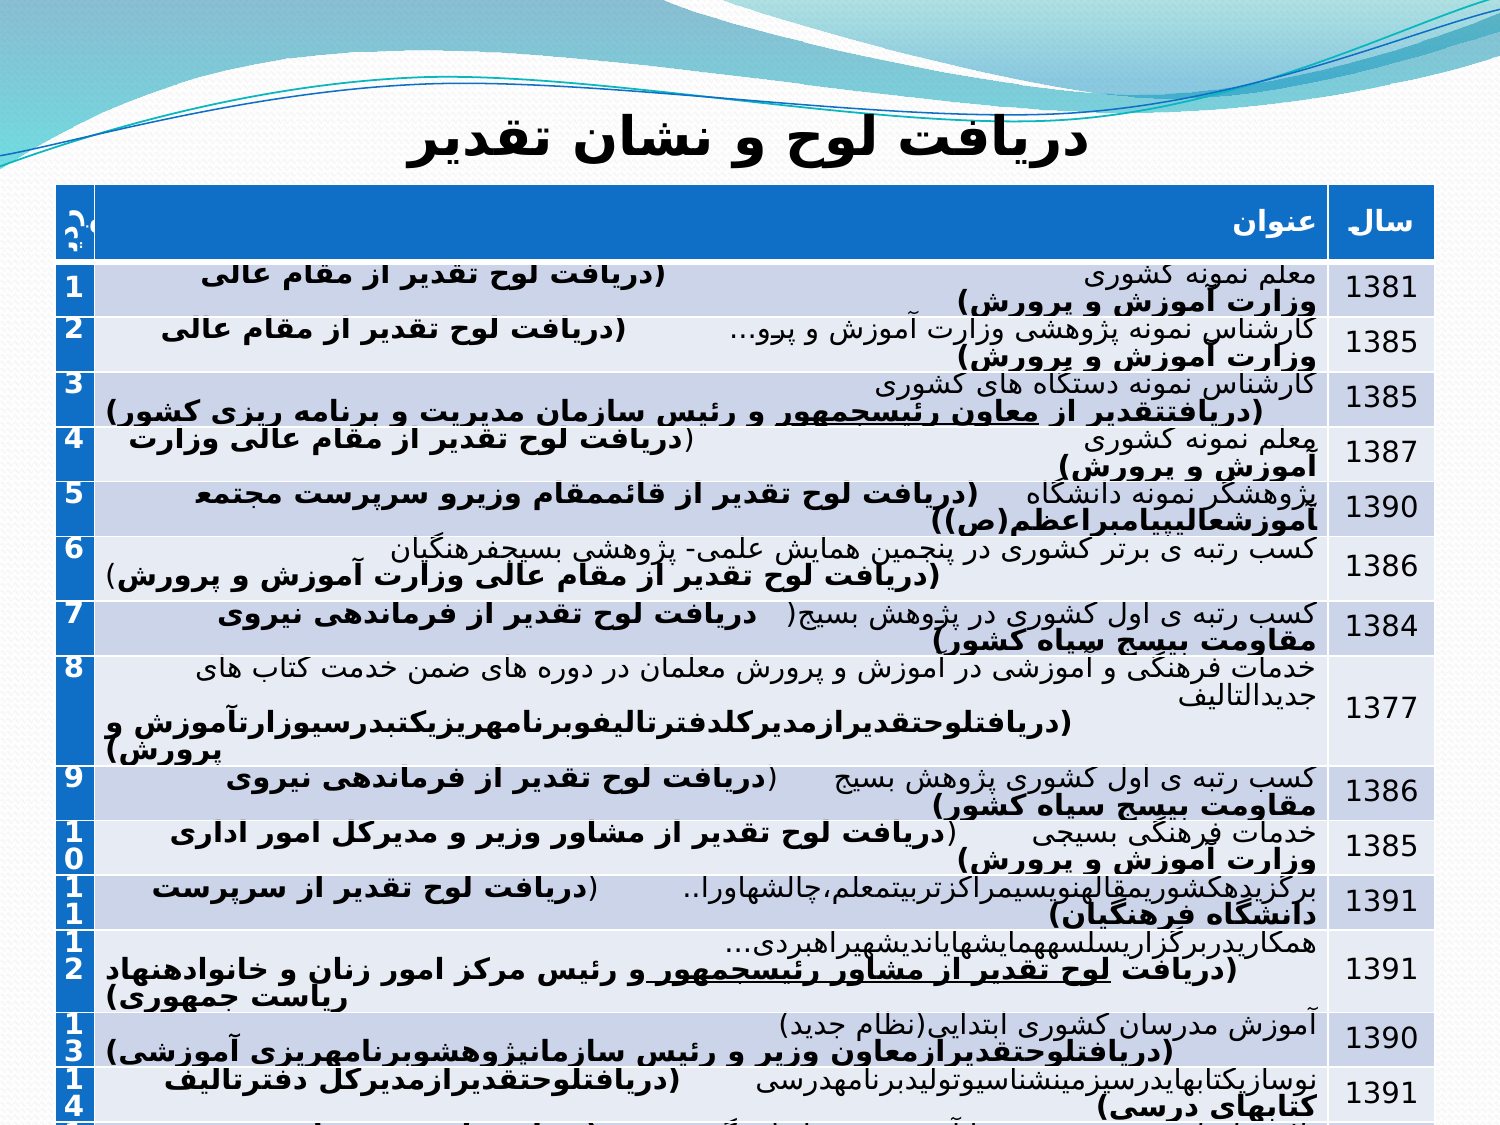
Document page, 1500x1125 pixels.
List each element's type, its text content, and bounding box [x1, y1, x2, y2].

table_cell کارشناس نمونه دستگاه های کشوری (دریافت­تقدیر از معاون رئیس­جمهور و رئیس سازمان مدیریت و برنامه ریزی کشور) [95, 373, 1327, 426]
table_cell نوسازی­کتاب­های­درسی­زمین­شناسی­وتولیدبرنامه­درسی (دریافت­لوح­تقدیرازمدیرکل دفترتالیف کتابهای درسی) [95, 1068, 1327, 1121]
table_cell 1391 [1329, 1068, 1434, 1121]
table_cell 5 [56, 482, 94, 536]
table_cell 1386 [1329, 537, 1434, 600]
table_cell 2 [56, 318, 94, 371]
table_cell کارشناس نمونه پژوهشی وزارت آموزش و پرو... (دریافت لوح تقدیر از مقام عالی وزارت آموزش و پرورش) [95, 318, 1327, 371]
table_cell 12 [56, 931, 94, 1012]
table_cell 1390 [1329, 1013, 1434, 1066]
list دریافت لوح و نشان تقدیر [75, 93, 1425, 184]
table_cell همکاری­دربرگزاری­سلسه­همایش­های­اندیشه­ی­راهبردی... (دریافت ­لوح ­تقدیر از مشاور رئیس­جمهور و رئیس­ مرکز امور زنان و ­خانواده­نهاد ریاست­ جمهوری) [95, 931, 1327, 1012]
table_header سال [1329, 185, 1434, 259]
table_cell کسب رتبه ی اول کشوری پژوهش بسیج (دریافت لوح تقدیر از فرماندهی نیروی مقاومت بیسج سپاه کشور) [95, 767, 1327, 820]
table_cell 1384 [1329, 602, 1434, 655]
table_cell 11 [56, 876, 94, 929]
table_cell خدمات فرهنگی بسیجی (دریافت لوح تقدیر از مشاور وزیر و مدیرکل امور اداری وزارت آموزش و پرورش) [95, 821, 1327, 874]
table_cell 4 [56, 428, 94, 481]
table_cell کسب رتبه ی برتر کشوری در پنجمین همایش علمی- پژوهشی بسیج­فرهنگیان (دریافت لوح تقدیر از مقام عالی وزارت آموزش و پرورش) [95, 537, 1327, 600]
table_cell 1387 [1329, 428, 1434, 481]
table_cell برگزیده­کشوری­مقاله­نویسی­مراکزتربیت­معلم،چالش­هاورا.. (دریافت لوح تقدیر از سرپرست دانشگاه فرهنگیان) [95, 876, 1327, 929]
table_cell 1390 [1329, 482, 1434, 536]
table_cell آموزش مدرسان کشوری ابتدایی(نظام جدید) (دریافت­لوح­تقدیرازمعاون وزیر و رئیس سازمان­پژوهش­وبرنامه­ریزی آموزشی) [95, 1013, 1327, 1066]
table_cell 1381 [1329, 265, 1434, 316]
table_cell 10 [56, 821, 94, 874]
table_cell معلم نمونه کشوری (دریافت لوح تقدیر از مقام عالی وزارت آموزش و پرورش) [95, 265, 1327, 316]
table_cell 1377 [1329, 657, 1434, 765]
table_cell کسب رتبه ی اول کشوری در پژوهش بسیج( دریافت لوح تقدیر از فرماندهی نیروی مقاومت بیسج سپاه کشور) [95, 602, 1327, 655]
table_cell 8 [56, 657, 94, 765]
table_cell 1385 [1329, 373, 1434, 426]
table_cell 1385 [1329, 821, 1434, 874]
table_header ردیف [56, 185, 94, 259]
table_cell 1386 [1329, 767, 1434, 820]
table_cell 3 [56, 373, 94, 426]
table_cell 7 [56, 602, 94, 655]
table_cell 6 [56, 537, 94, 600]
table_cell 13 [56, 1013, 94, 1066]
table_cell 1385 [1329, 318, 1434, 371]
table_cell خدمات فرهنگی و آموزشی در آموزش و پرورش معلمان در دوره های ضمن خدمت کتاب های جدیدالتالیف (دریافت­لوح­تقدیرازمدیرکل­دفترتالیف­وبرنامه­ریزی­کتب­درسی­وزارت­آموزش و پرورش) [95, 657, 1327, 765]
table_cell 1391 [1329, 876, 1434, 929]
table_cell 1 [56, 265, 94, 316]
table_header عنوان [95, 185, 1327, 259]
table_cell 14 [56, 1068, 94, 1121]
table_cell 9 [56, 767, 94, 820]
table_cell 1391 [1329, 931, 1434, 1012]
table_cell معلم نمونه کشوری (دریافت لوح تقدیر از مقام عالی وزارت آموزش و پرورش) [95, 428, 1327, 481]
table_cell پژوهشگر نمونه دانشگاه (دریافت لوح تقدیر از قائم­مقام­ وزیرو سرپرست­­ مجتمع­آموزش­عالی­پیامبراعظم(ص)) [95, 482, 1327, 536]
